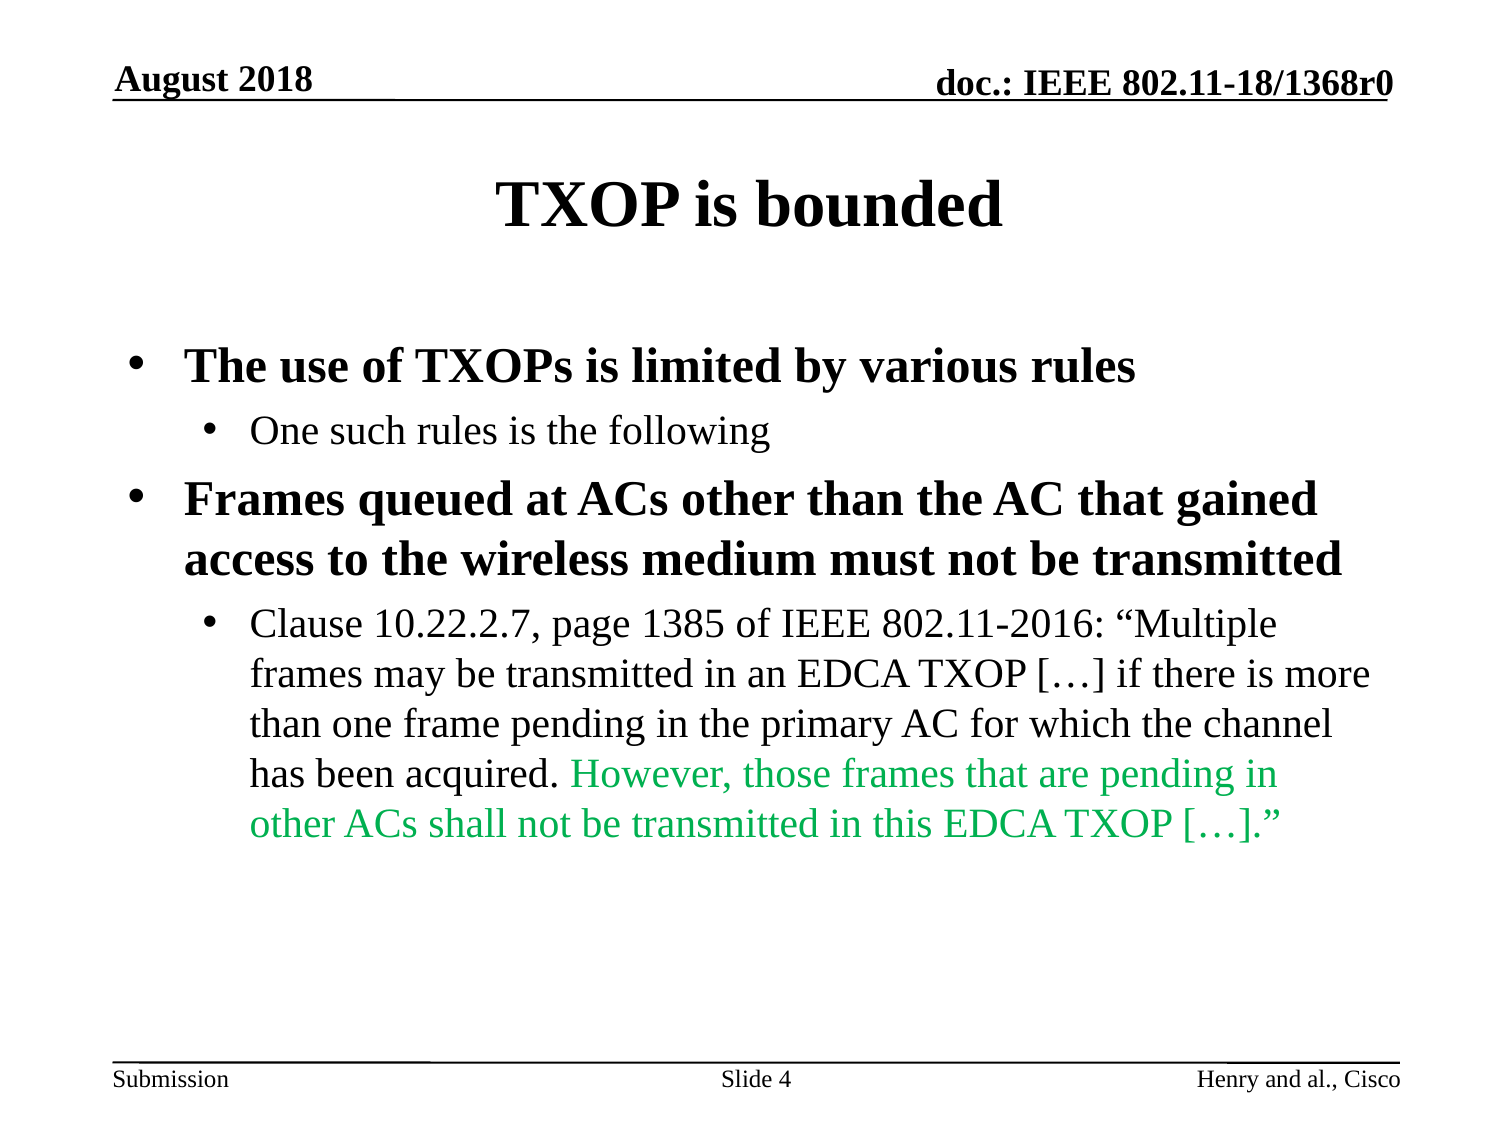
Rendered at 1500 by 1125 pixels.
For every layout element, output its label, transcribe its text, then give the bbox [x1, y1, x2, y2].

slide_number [114, 54, 423, 100]
title TXOP is bounded [112, 112, 1388, 288]
slide_number Slide 4 [712, 1061, 800, 1123]
footer Henry and al., Cisco [878, 1061, 1402, 1093]
list The use of TXOPs is limited by various rules One such rules is the following Frames queued at ACs other than the AC that gained access to the wireless medium must not be transmitted Clause 10.22.2.7, page 1385 of IEEE 802.11-2016: “Multiple frames may be transmitted in an EDCA TXOP […] if there is more than one frame pending in the primary AC for which the channel has been acquired. However, those frames that are pending in other ACs shall not be transmitted in this EDCA TXOP […].” [112, 324, 1388, 1000]
